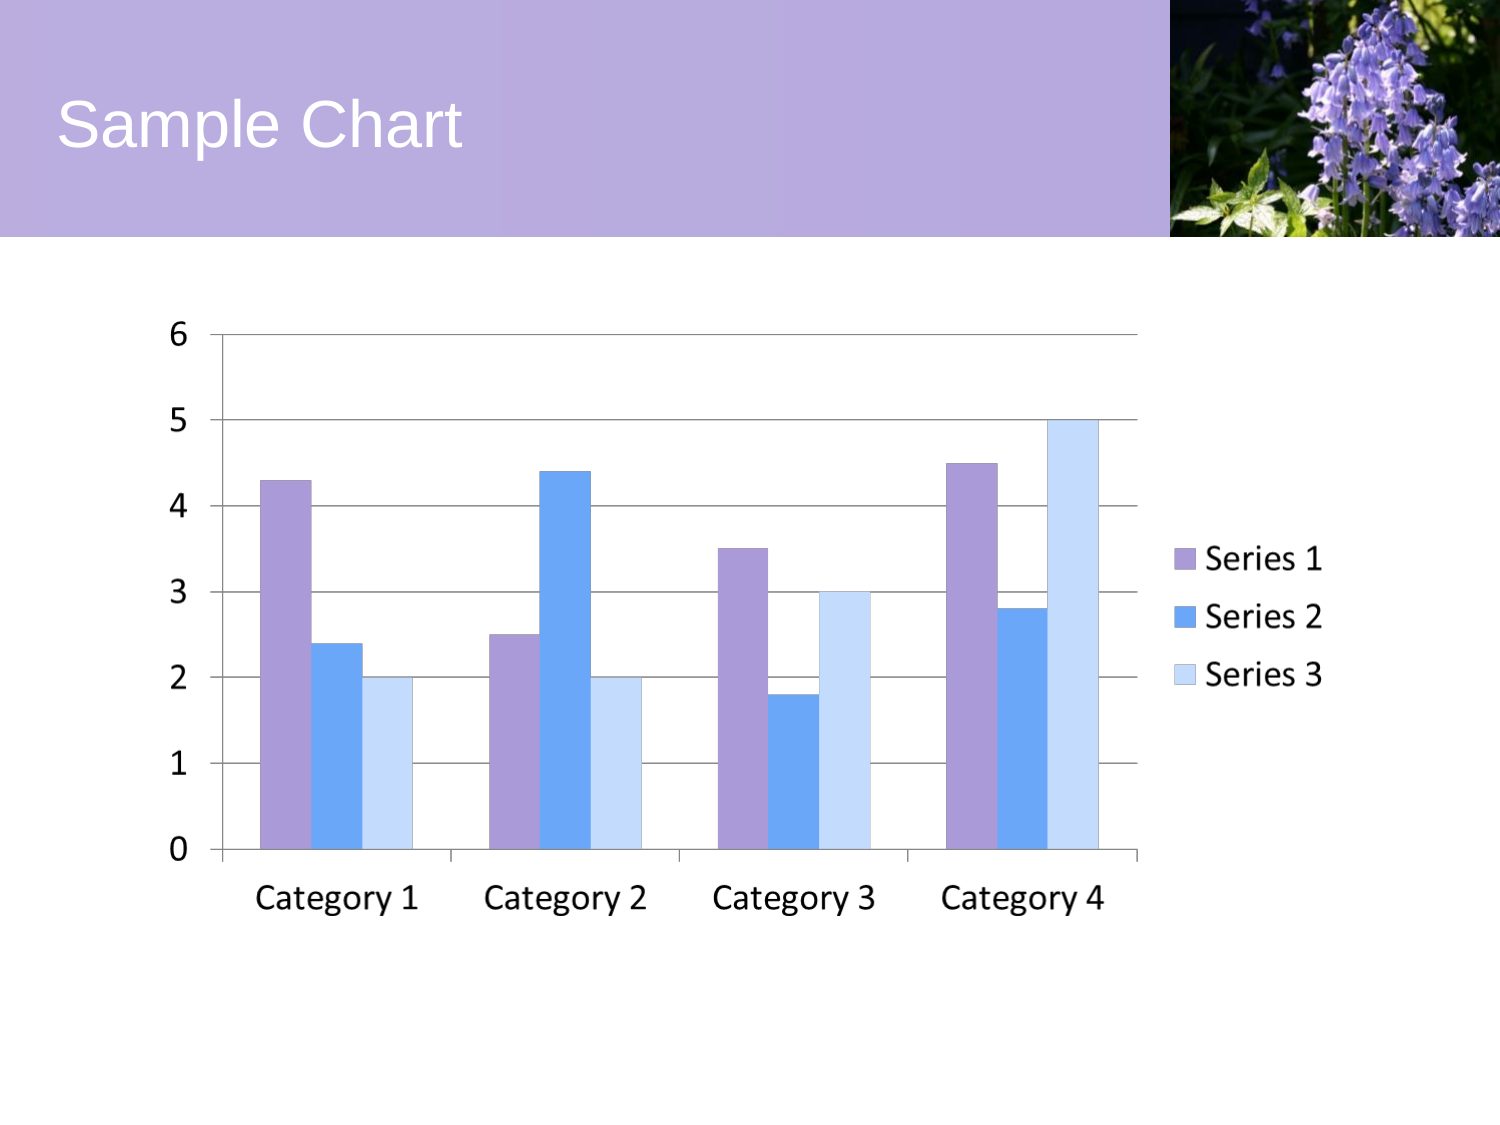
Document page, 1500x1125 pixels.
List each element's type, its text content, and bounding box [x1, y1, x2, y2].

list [147, 293, 1353, 942]
picture [1170, 0, 1500, 237]
title Sample Chart [41, 45, 1164, 197]
